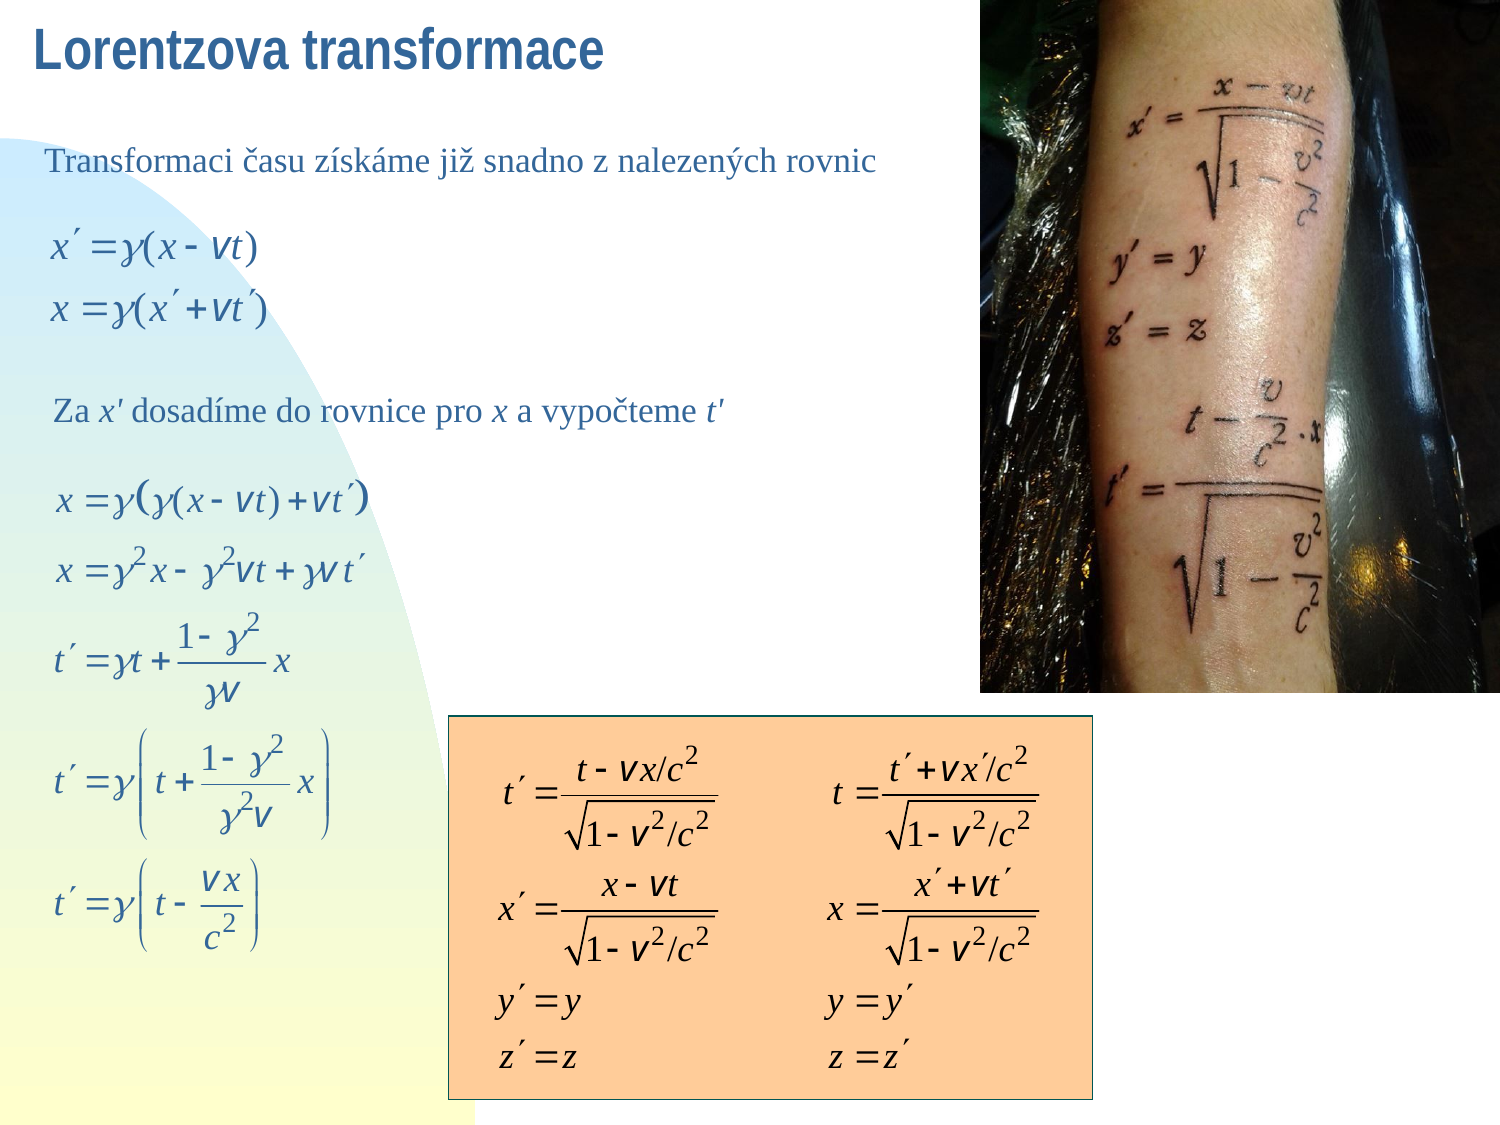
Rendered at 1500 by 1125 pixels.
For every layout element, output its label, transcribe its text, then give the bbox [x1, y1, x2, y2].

picture [980, 0, 1500, 693]
text_box [448, 715, 1093, 1100]
text_box Lorentzova transformace [18, 0, 980, 110]
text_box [807, 736, 1058, 1084]
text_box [42, 221, 346, 338]
text_box Za x' dosadíme do rovnice pro x a vypočteme t' [37, 379, 781, 438]
text_box Transformaci času získáme již snadno z nalezených rovnic [29, 129, 963, 187]
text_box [48, 471, 372, 962]
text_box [478, 736, 735, 1084]
